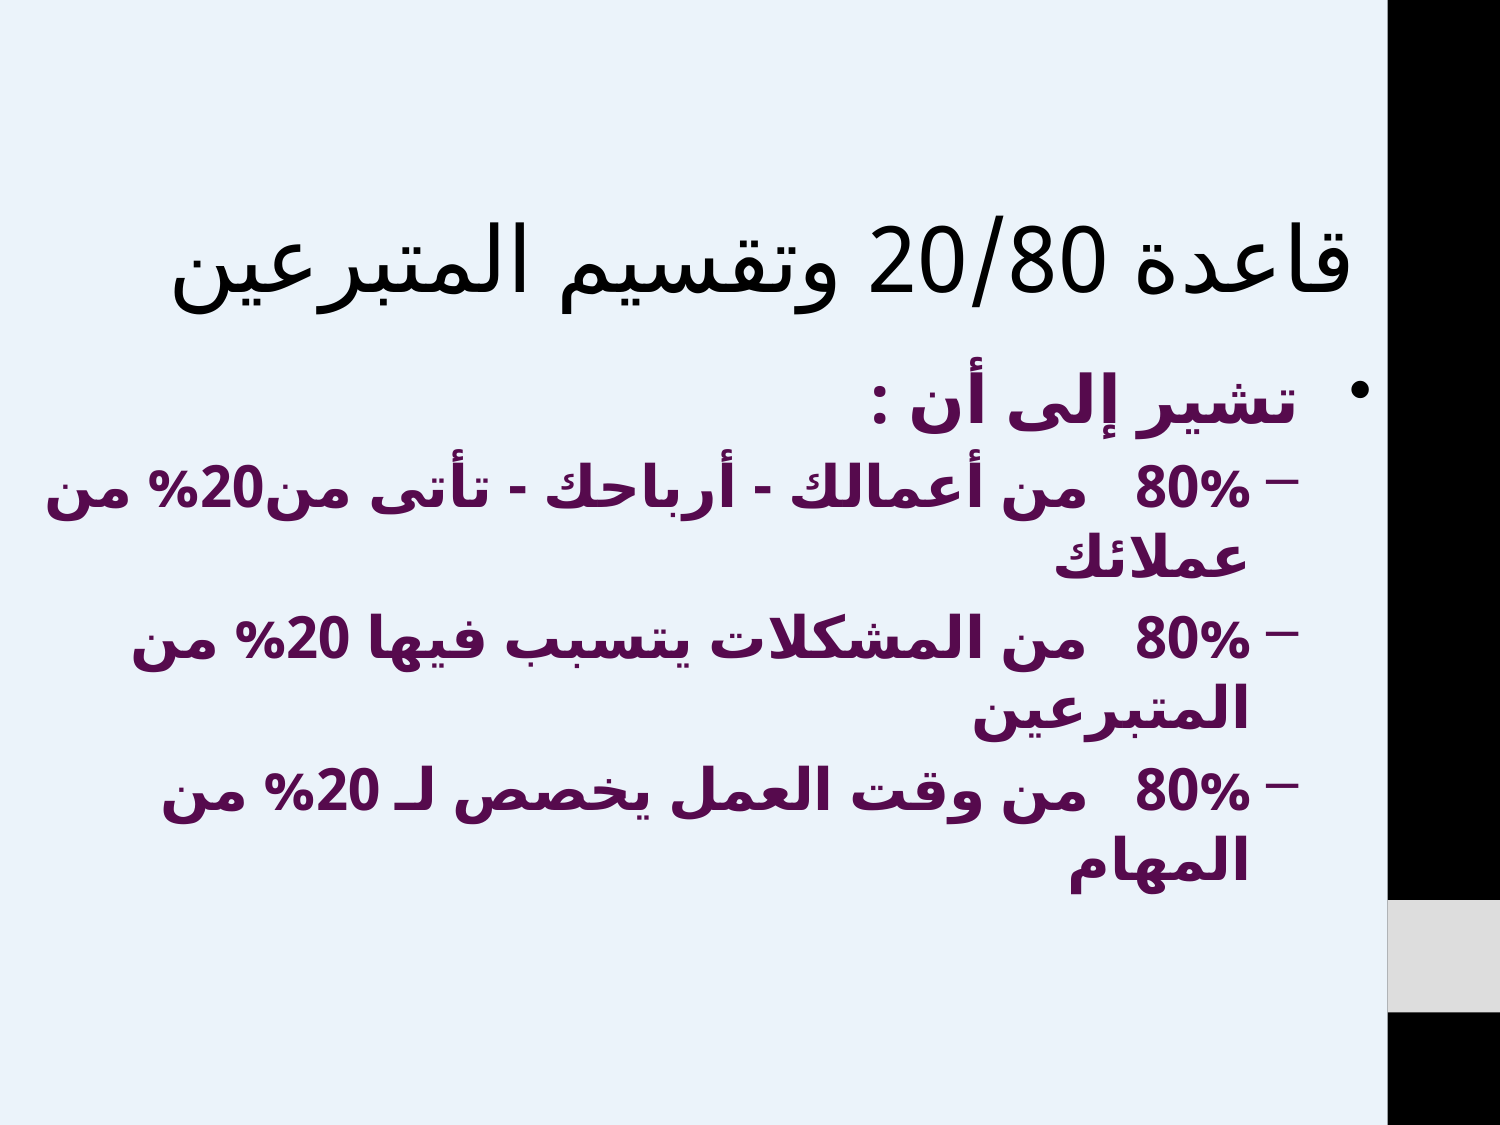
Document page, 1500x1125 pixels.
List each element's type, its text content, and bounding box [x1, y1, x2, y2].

text_box قاعدة 20/80 وتقسيم المتبرعين [41, 162, 1459, 350]
text_box تشير إلى أن : 80% من أعمالك - أرباحك - تأتى من20% من عملائك 80% من المشكلات يتسبب فيها 20% من المتبرعين 80% من وقت العمل يخصص لـ 20% من المهام [0, 349, 1389, 1005]
